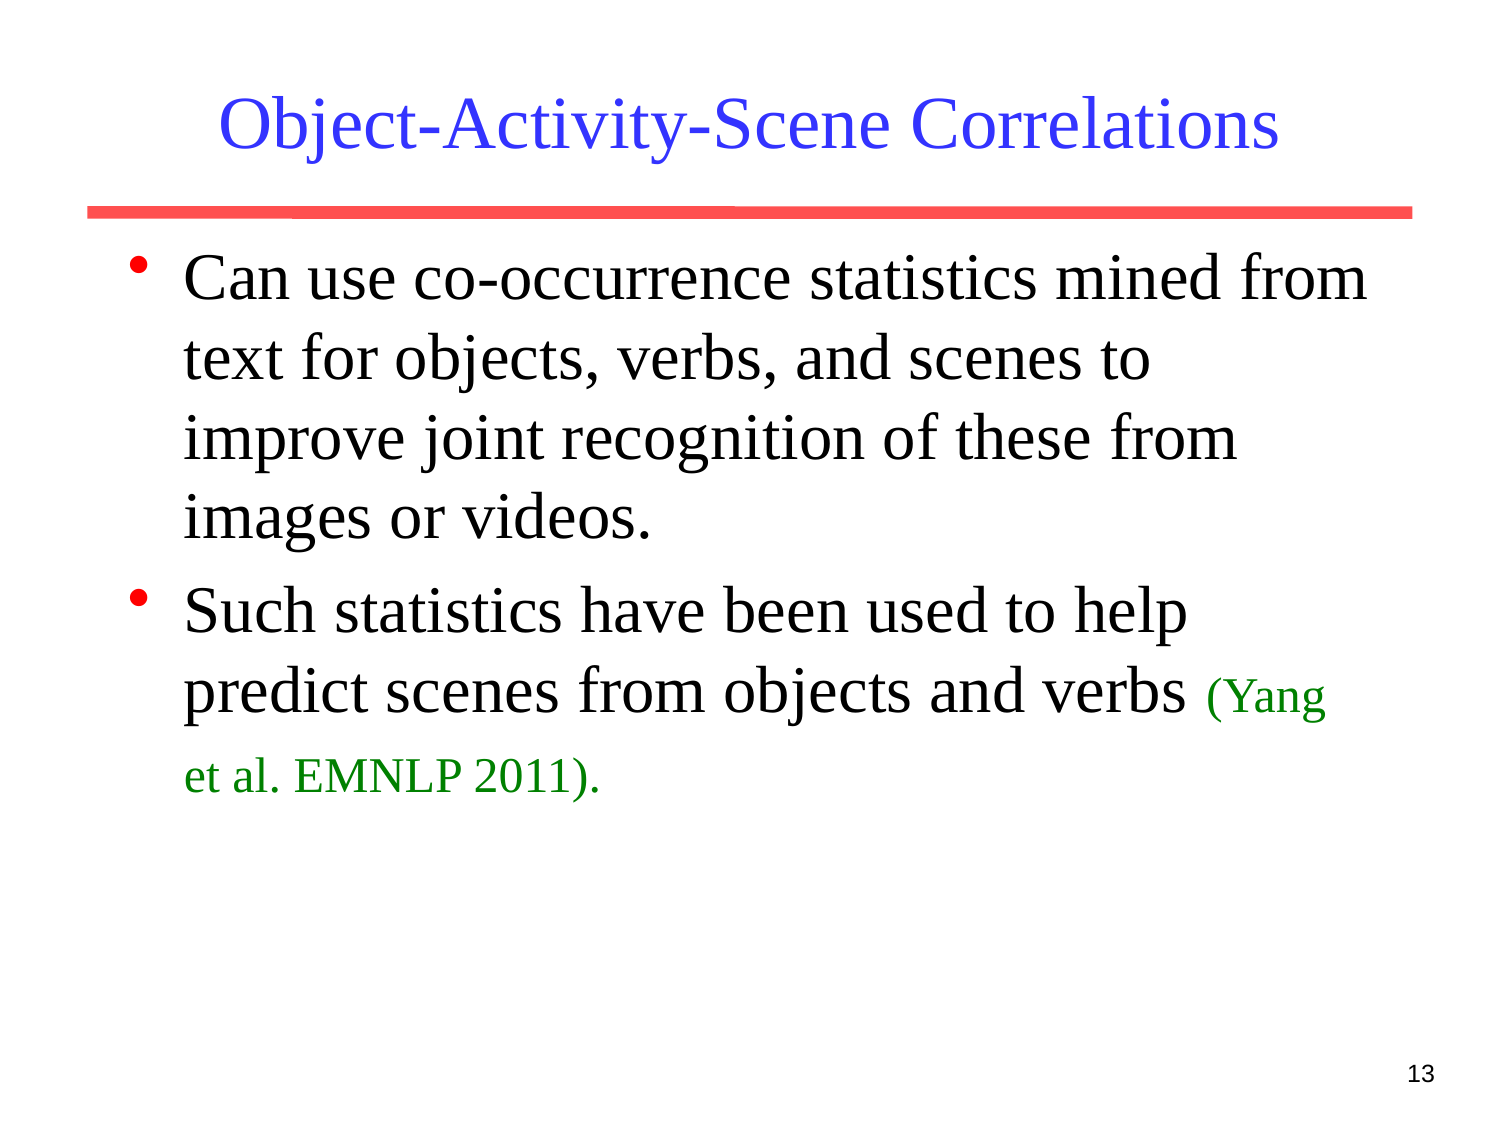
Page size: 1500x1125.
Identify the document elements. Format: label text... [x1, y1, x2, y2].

slide_number 13 [1137, 1049, 1451, 1125]
list Can use co-occurrence statistics mined from text for objects, verbs, and scenes to improve joint recognition of these from images or videos. Such statistics have been used to help predict scenes from objects and verbs (Yang et al. EMNLP 2011). [112, 224, 1388, 994]
title Object-Activity-Scene Correlations [112, 37, 1388, 200]
